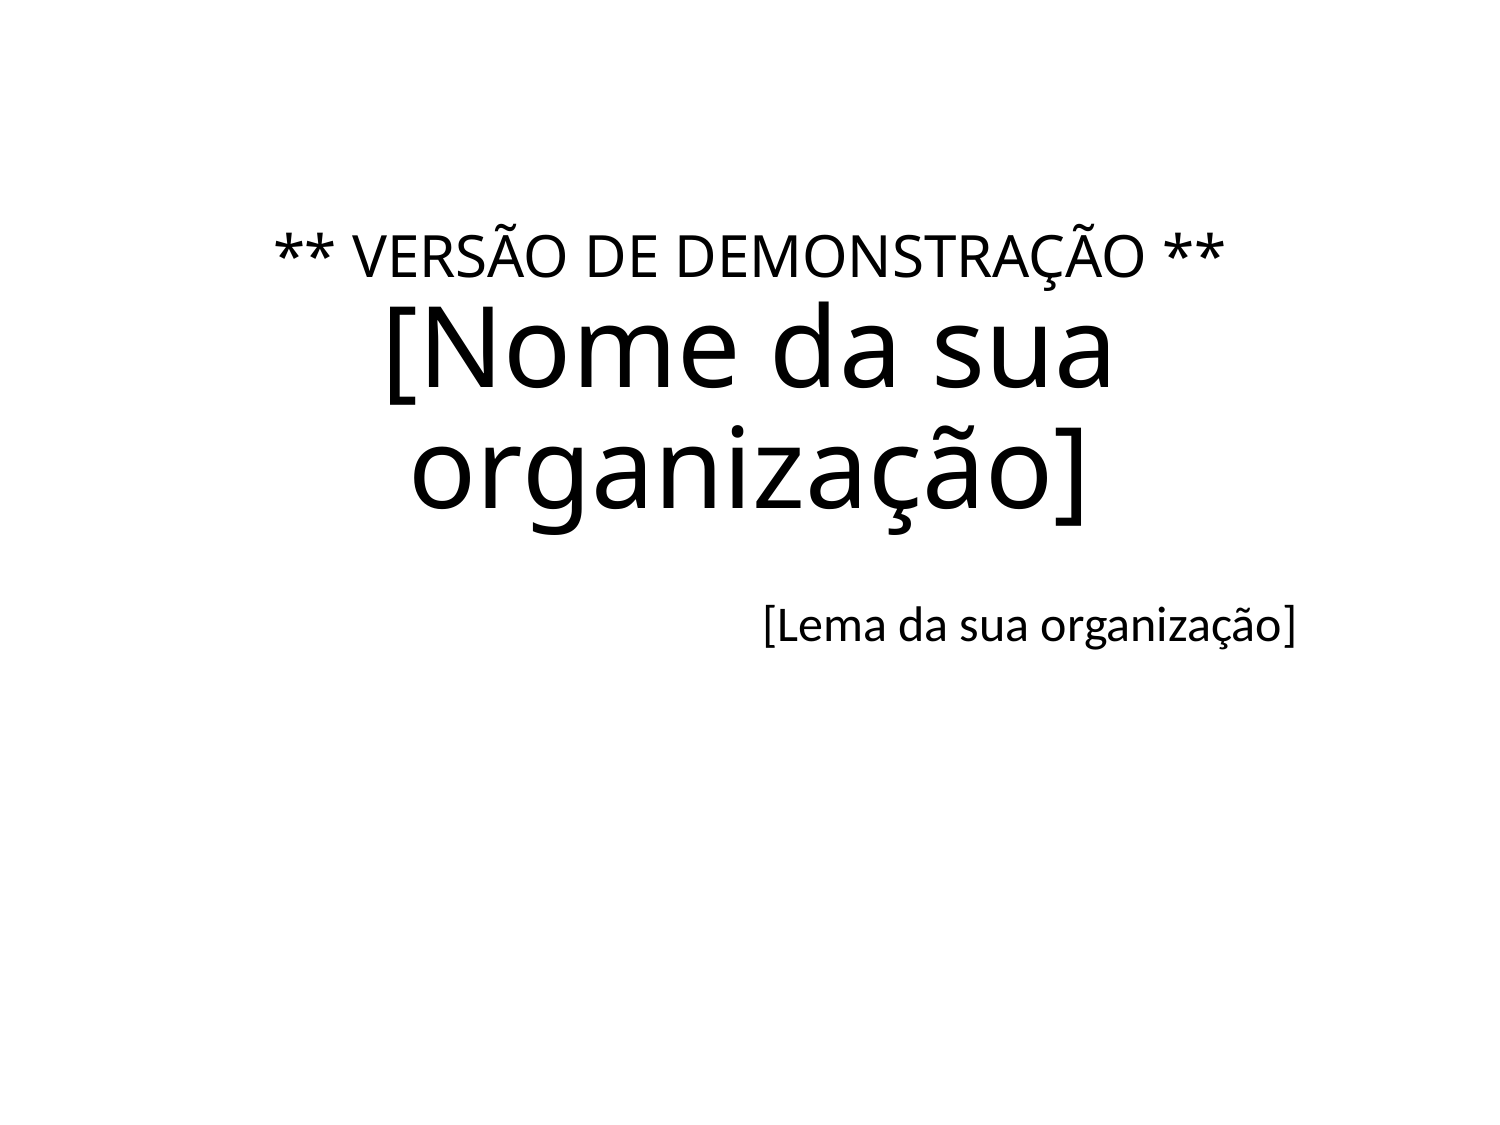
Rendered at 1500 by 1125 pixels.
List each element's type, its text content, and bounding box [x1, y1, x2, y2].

title ** VERSÃO DE DEMONSTRAÇÃO ** [Nome da sua organização] [112, 184, 1388, 576]
subtitle [Lema da sua organização] [187, 590, 1313, 863]
